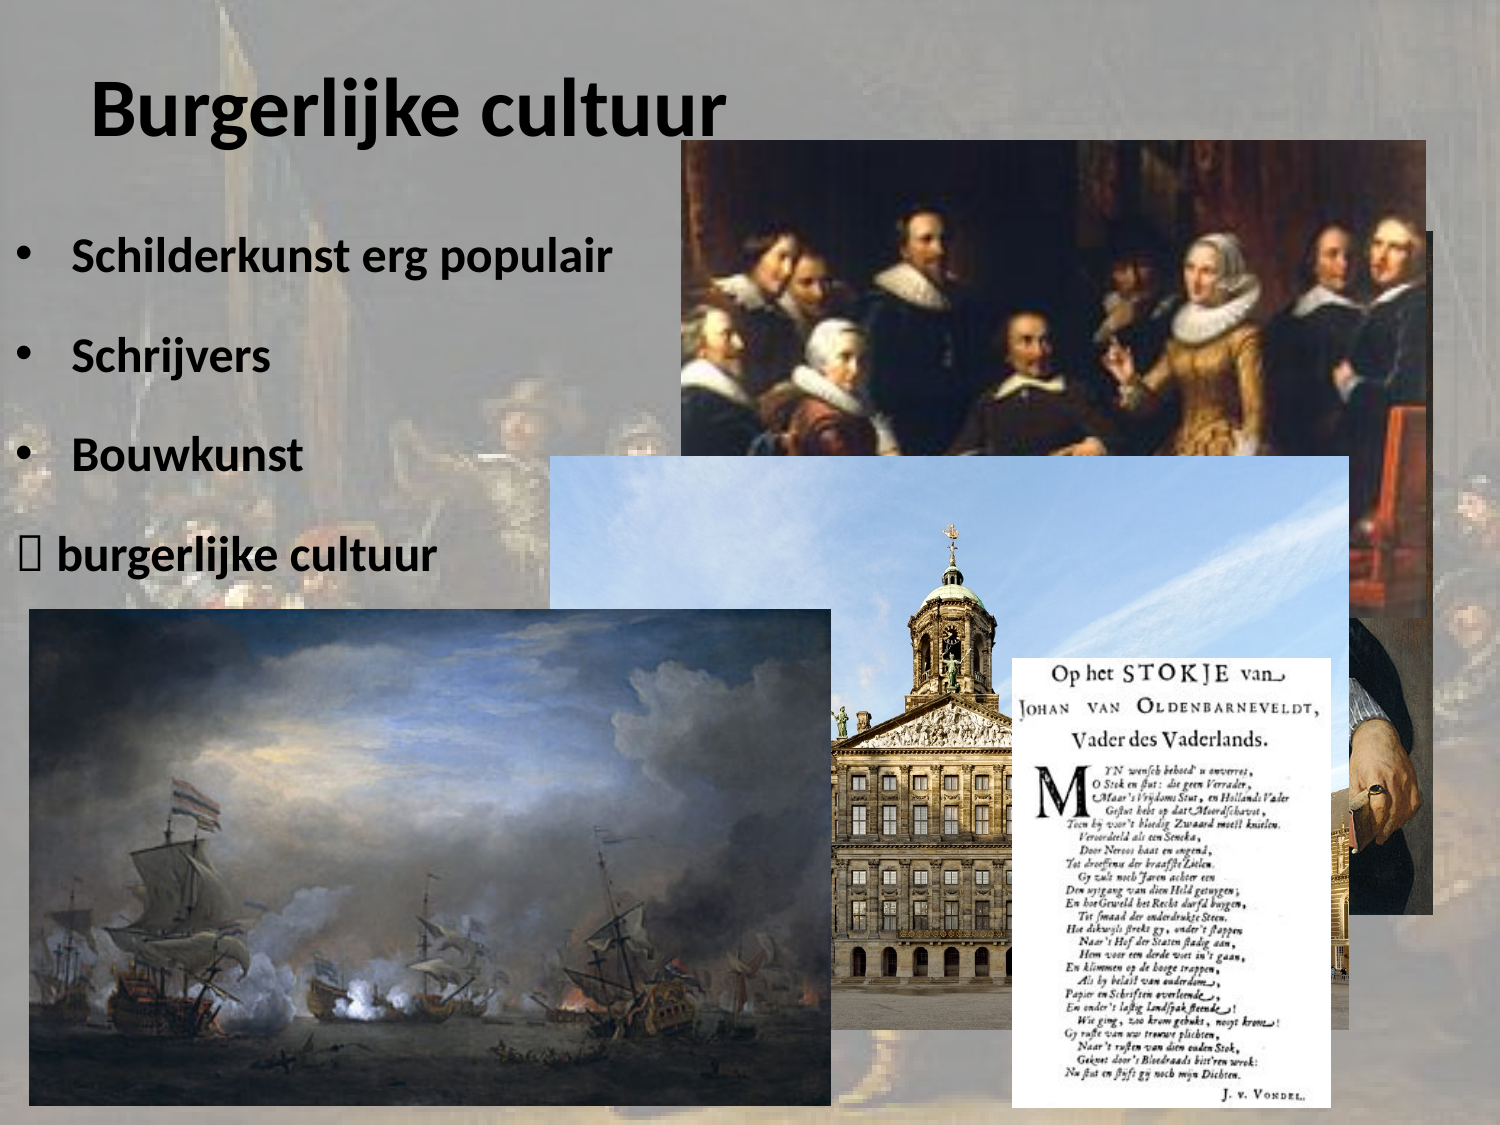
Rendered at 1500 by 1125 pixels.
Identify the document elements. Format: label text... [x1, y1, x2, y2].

title Burgerlijke cultuur [75, 44, 1329, 161]
list Schilderkunst erg populair Schrijvers Bouwkunst  burgerlijke cultuur [0, 184, 675, 633]
picture [29, 140, 1433, 1109]
